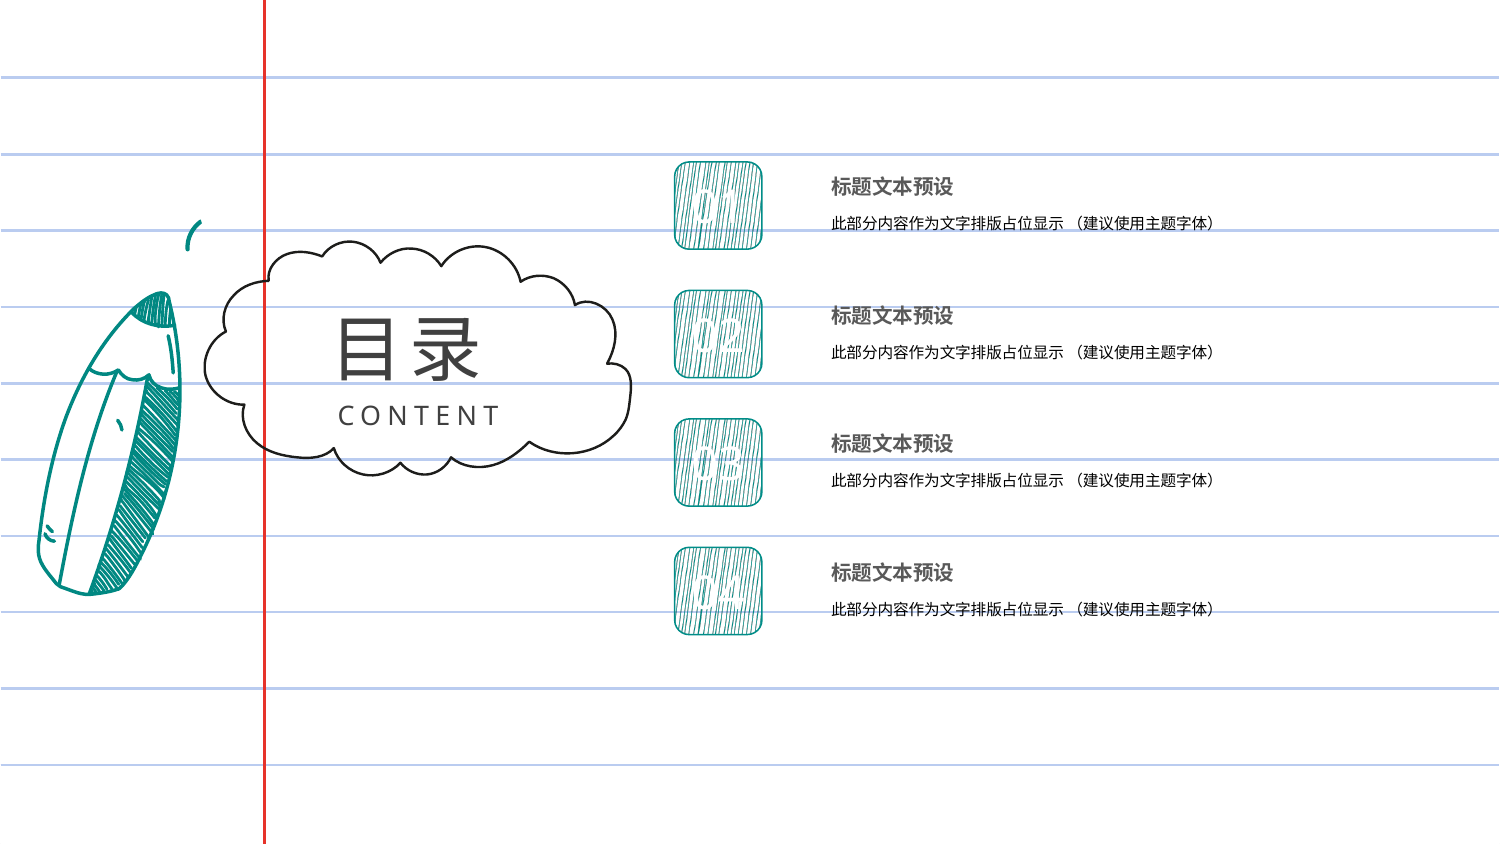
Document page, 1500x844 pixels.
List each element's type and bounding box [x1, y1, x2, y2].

text_box [674, 161, 1260, 250]
text_box [674, 547, 1260, 635]
text_box [674, 290, 1260, 378]
picture [0, 240, 633, 583]
text_box [674, 418, 1260, 507]
